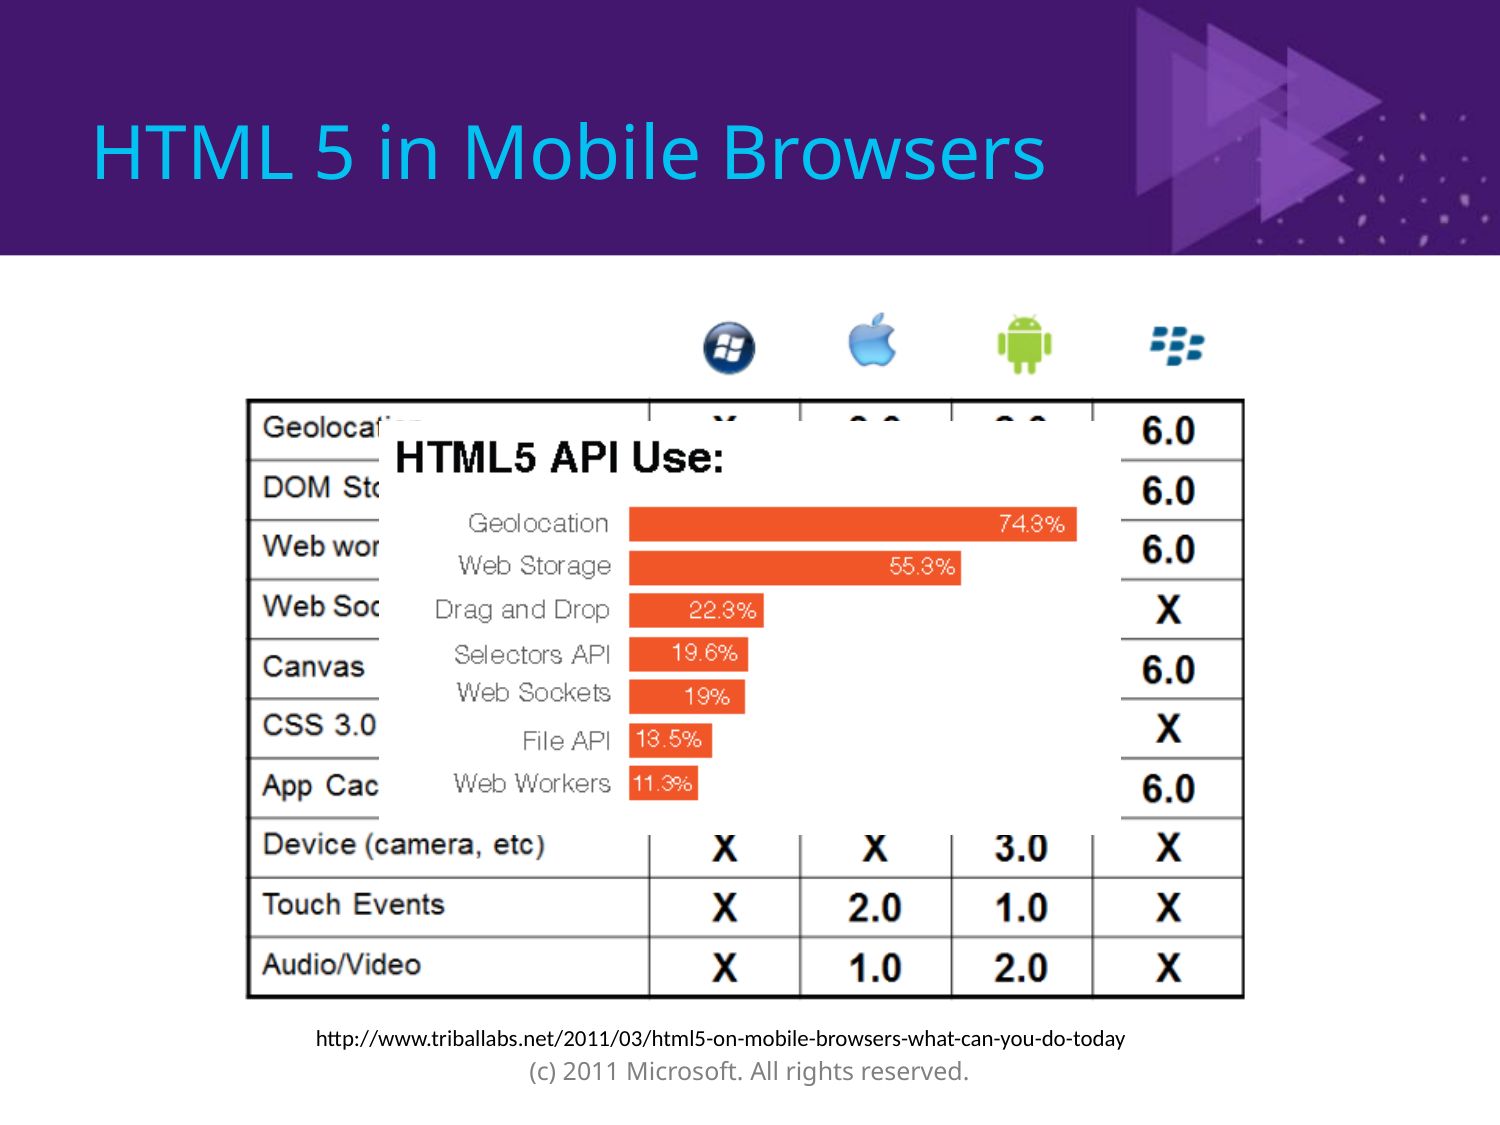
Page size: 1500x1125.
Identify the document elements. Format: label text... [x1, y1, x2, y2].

title HTML 5 in Mobile Browsers [75, 56, 1425, 244]
footer (c) 2011 Microsoft. All rights reserved. [512, 1058, 988, 1103]
picture [0, 0, 1500, 255]
picture [241, 302, 1259, 1013]
text_box http://www.triballabs.net/2011/03/html5-on-mobile-browsers-what-can-you-do-today [301, 1020, 1199, 1058]
